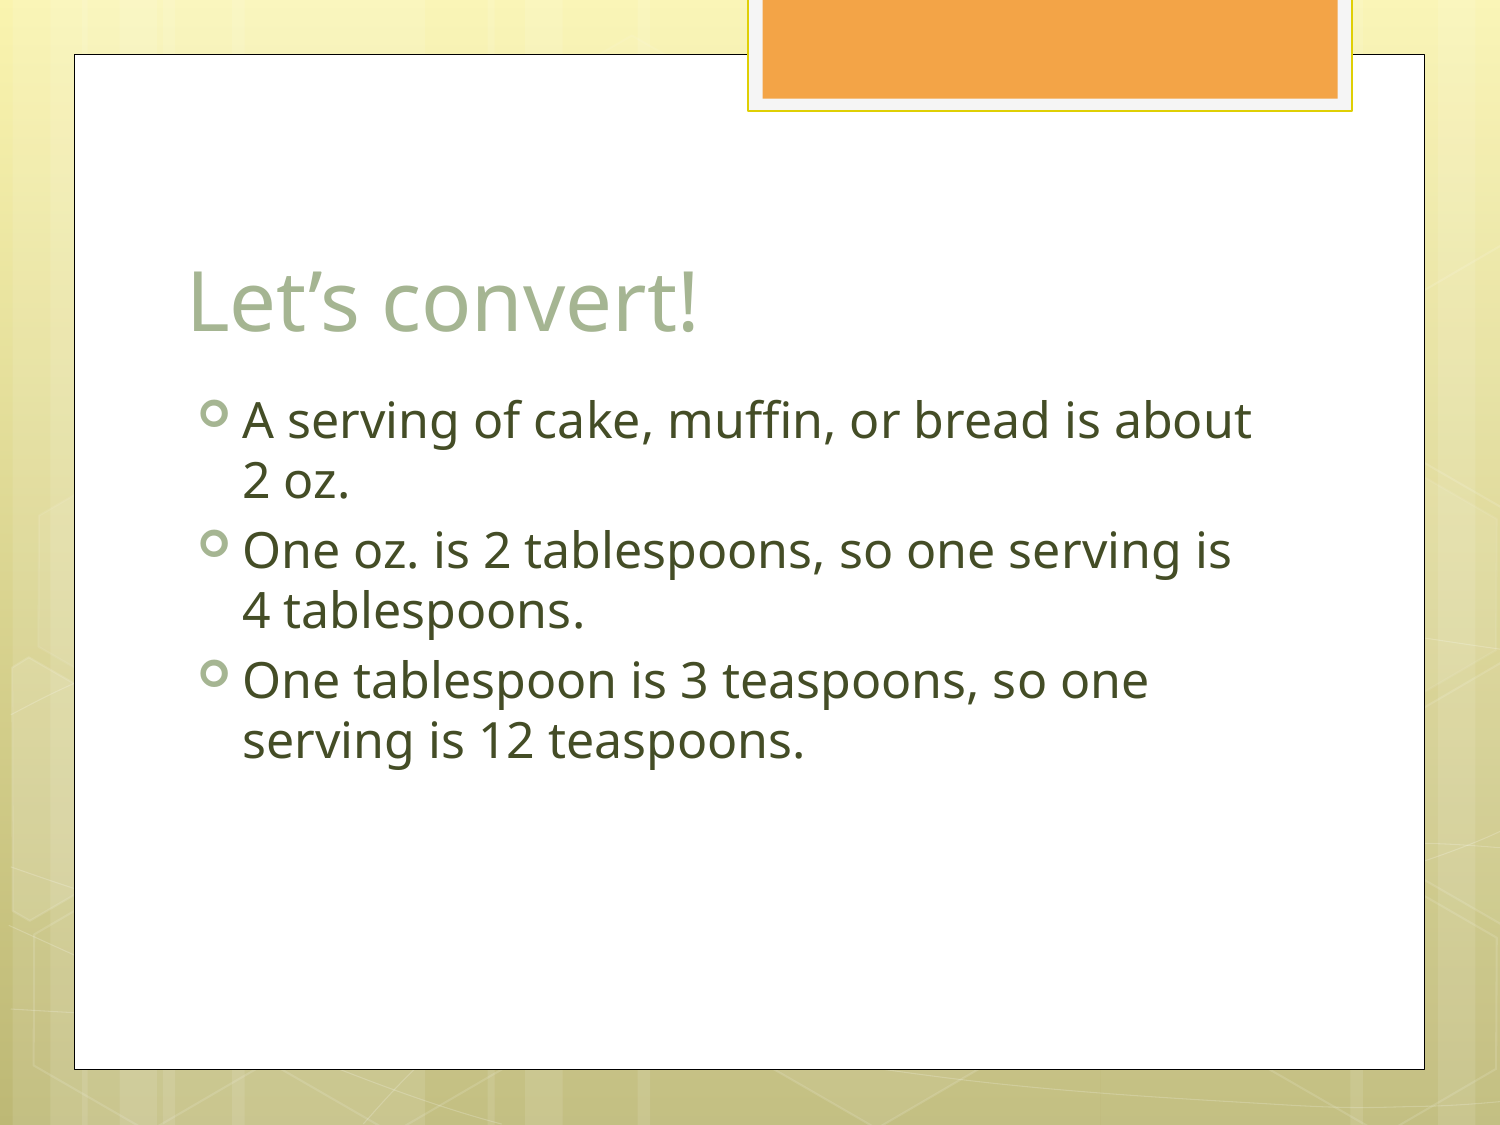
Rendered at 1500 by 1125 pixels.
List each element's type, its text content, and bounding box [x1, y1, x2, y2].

title Let’s convert! [171, 168, 1324, 357]
list A serving of cake, muffin, or bread is about 2 oz. One oz. is 2 tablespoons, so one serving is 4 tablespoons. One tablespoon is 3 teaspoons, so one serving is 12 teaspoons. [171, 381, 1283, 957]
